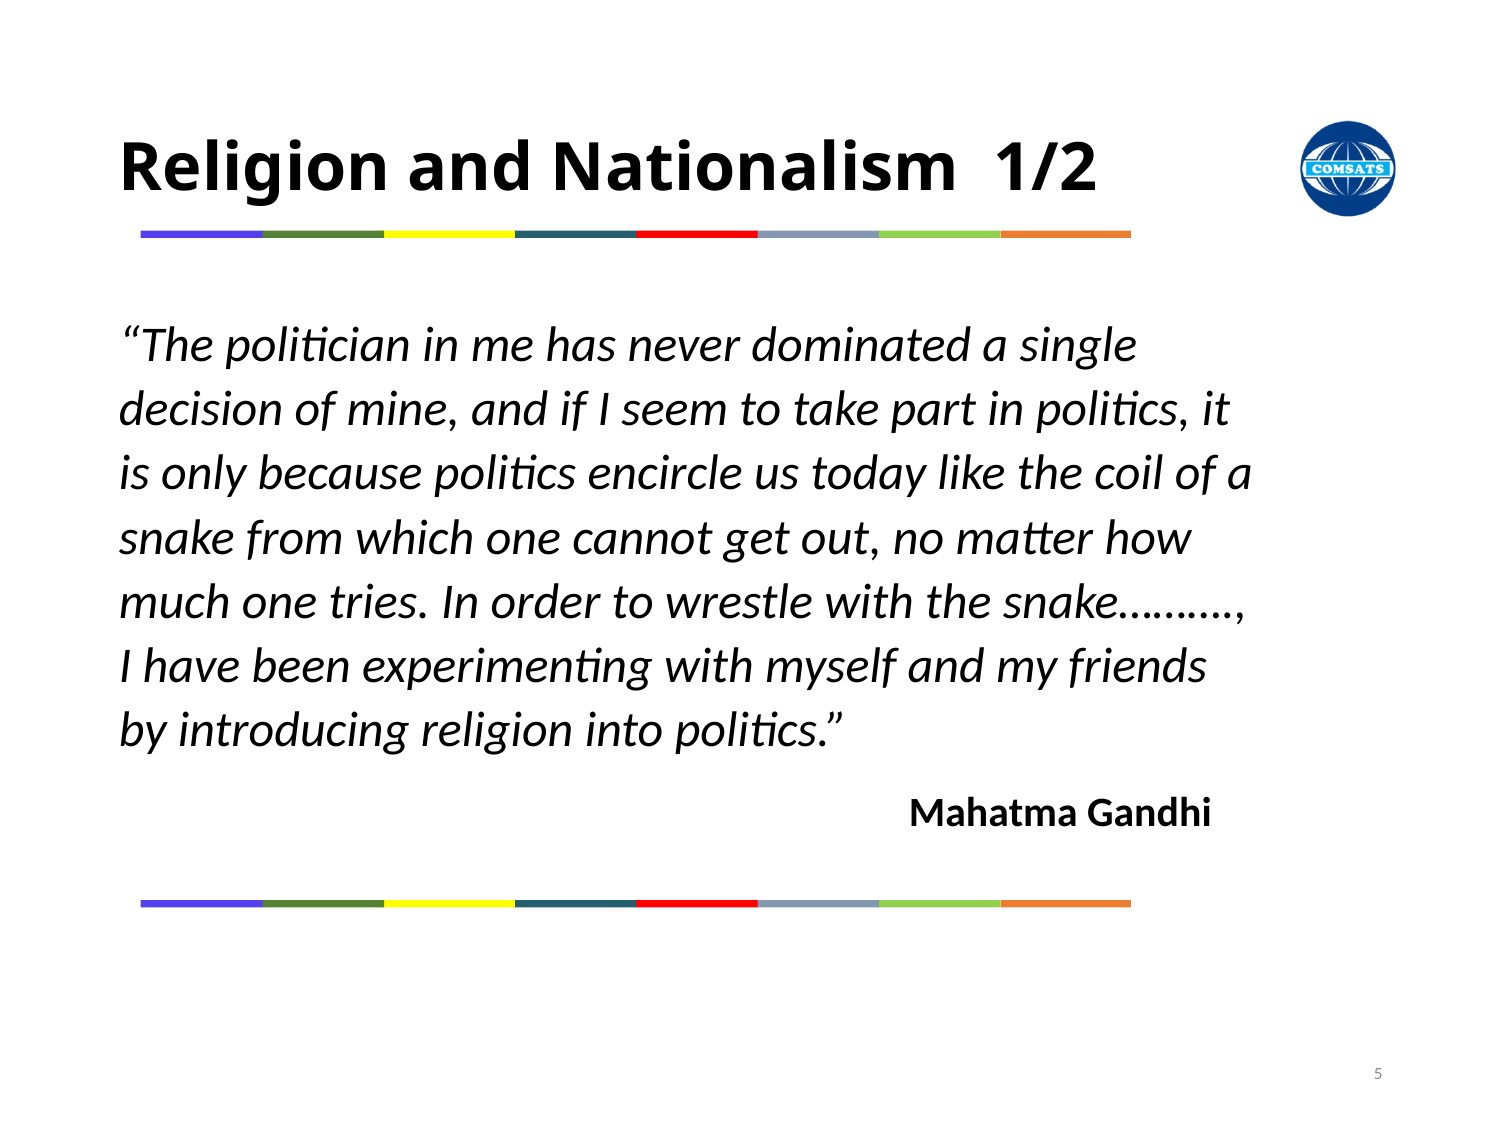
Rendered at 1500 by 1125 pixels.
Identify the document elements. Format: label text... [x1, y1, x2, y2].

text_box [140, 899, 1131, 908]
title Religion and Nationalism 1/2 [103, 60, 1398, 278]
slide_number 5 [1060, 1042, 1398, 1103]
list “The politician in me has never dominated a single decision of mine, and if I seem to take part in politics, it is only because politics encircle us today like the coil of a snake from which one cannot get out, no matter how much one tries. In order to wrestle with the snake………., I have been experimenting with myself and my friends by introducing religion into politics.” Mahatma Gandhi [103, 299, 1275, 1014]
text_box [140, 230, 1131, 239]
